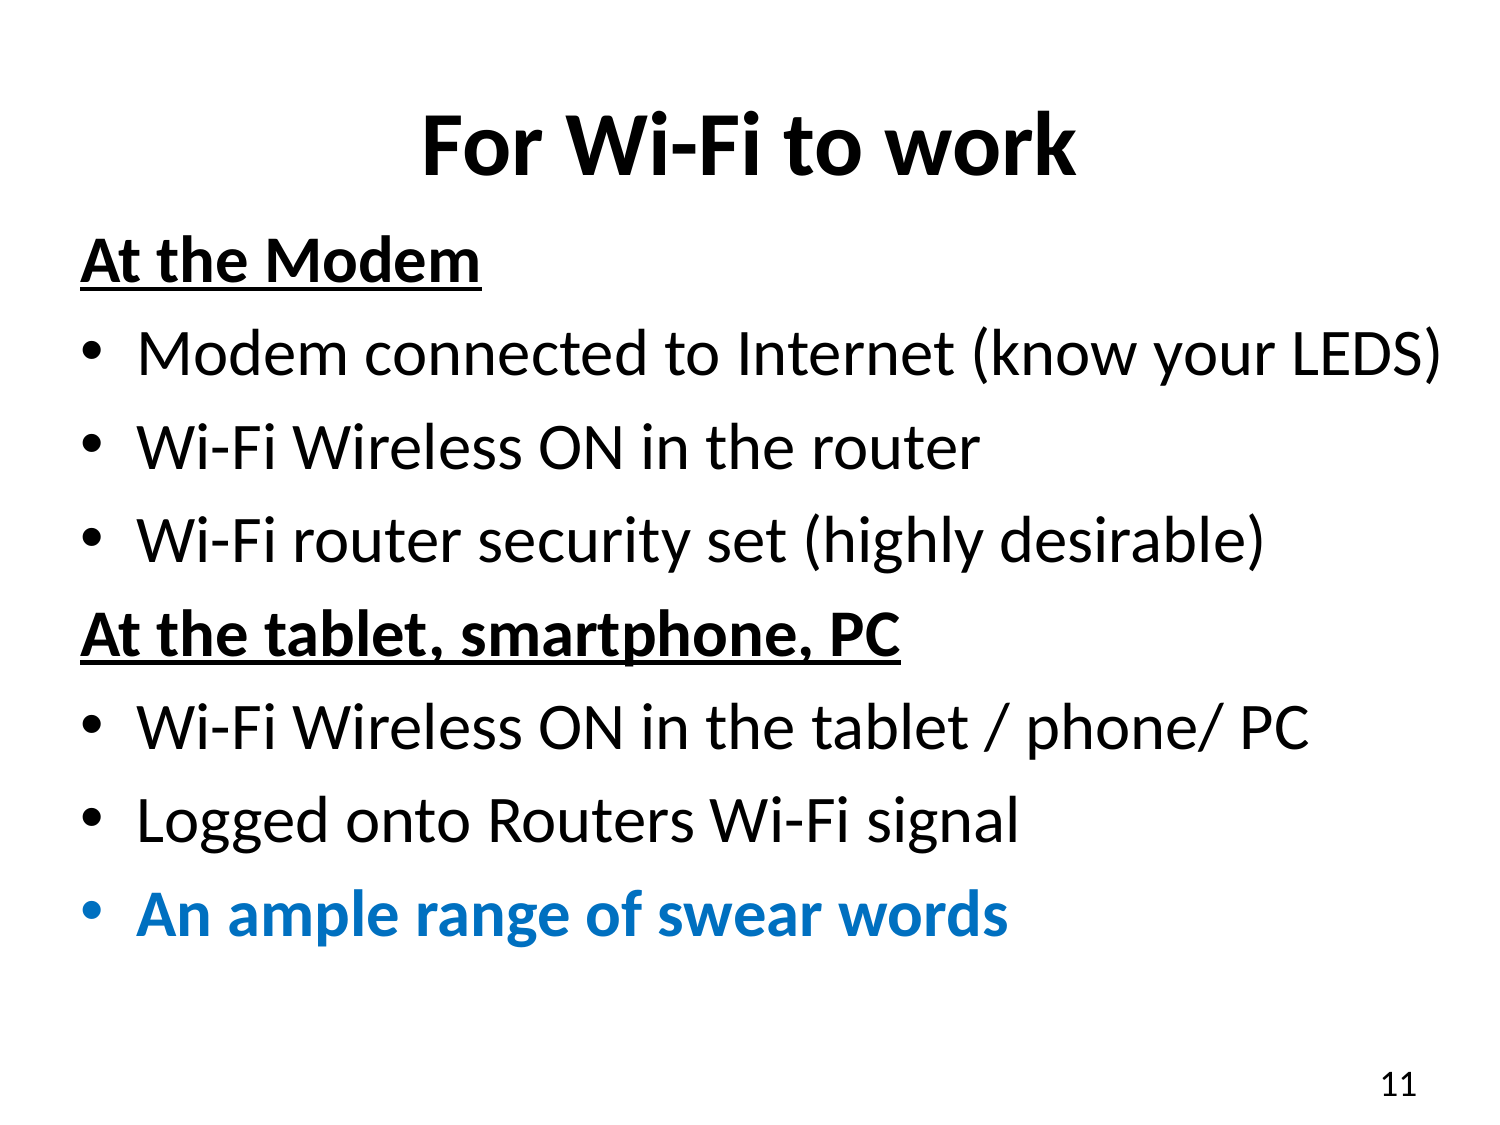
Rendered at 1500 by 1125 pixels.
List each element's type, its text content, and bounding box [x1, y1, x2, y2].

text_box 11 [1364, 1051, 1433, 1112]
title For Wi-Fi to work [75, 45, 1425, 208]
list At the Modem Modem connected to Internet (know your LEDS) Wi-Fi Wireless ON in the router Wi-Fi router security set (highly desirable) At the tablet, smartphone, PC Wi-Fi Wireless ON in the tablet / phone/ PC Logged onto Routers Wi-Fi signal An ample range of swear words [64, 208, 1471, 1005]
